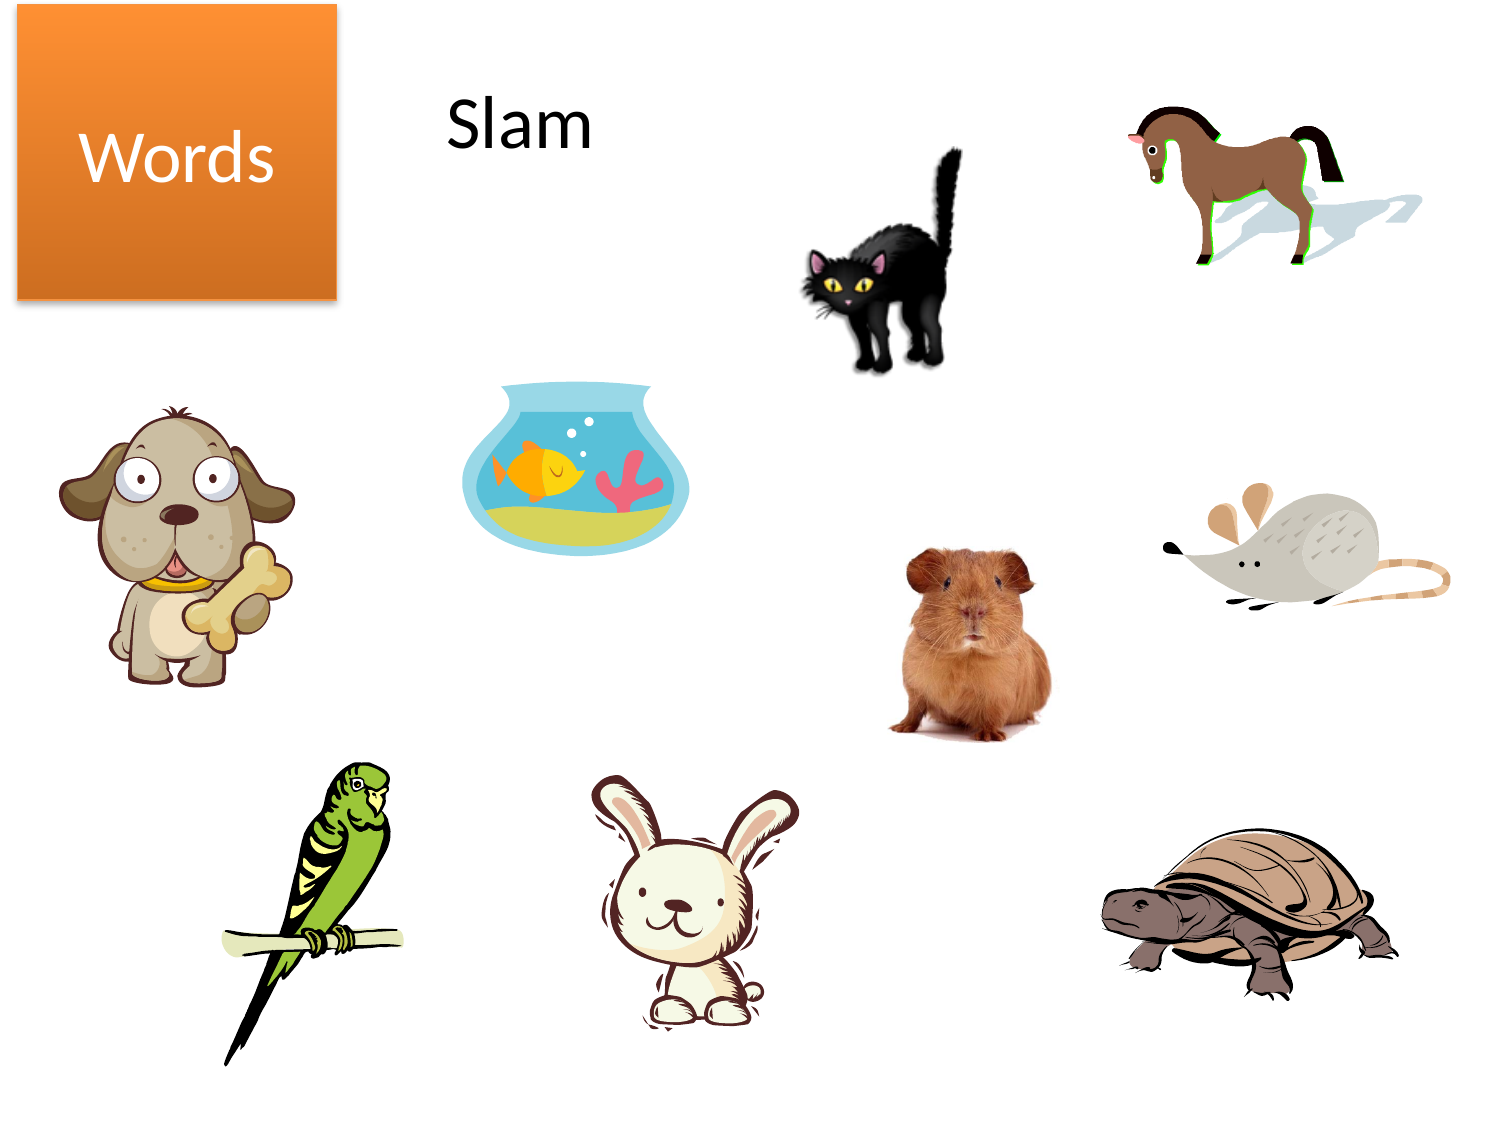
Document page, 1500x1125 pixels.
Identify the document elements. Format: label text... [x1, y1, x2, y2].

text_box Words [17, 4, 337, 301]
picture [218, 761, 405, 1067]
picture [461, 380, 691, 557]
picture [591, 774, 800, 1032]
picture [1127, 106, 1423, 266]
picture [58, 405, 296, 688]
text_box Slam [431, 66, 610, 172]
picture [887, 546, 1060, 744]
picture [1161, 481, 1452, 612]
picture [796, 146, 963, 380]
picture [1100, 826, 1400, 1002]
